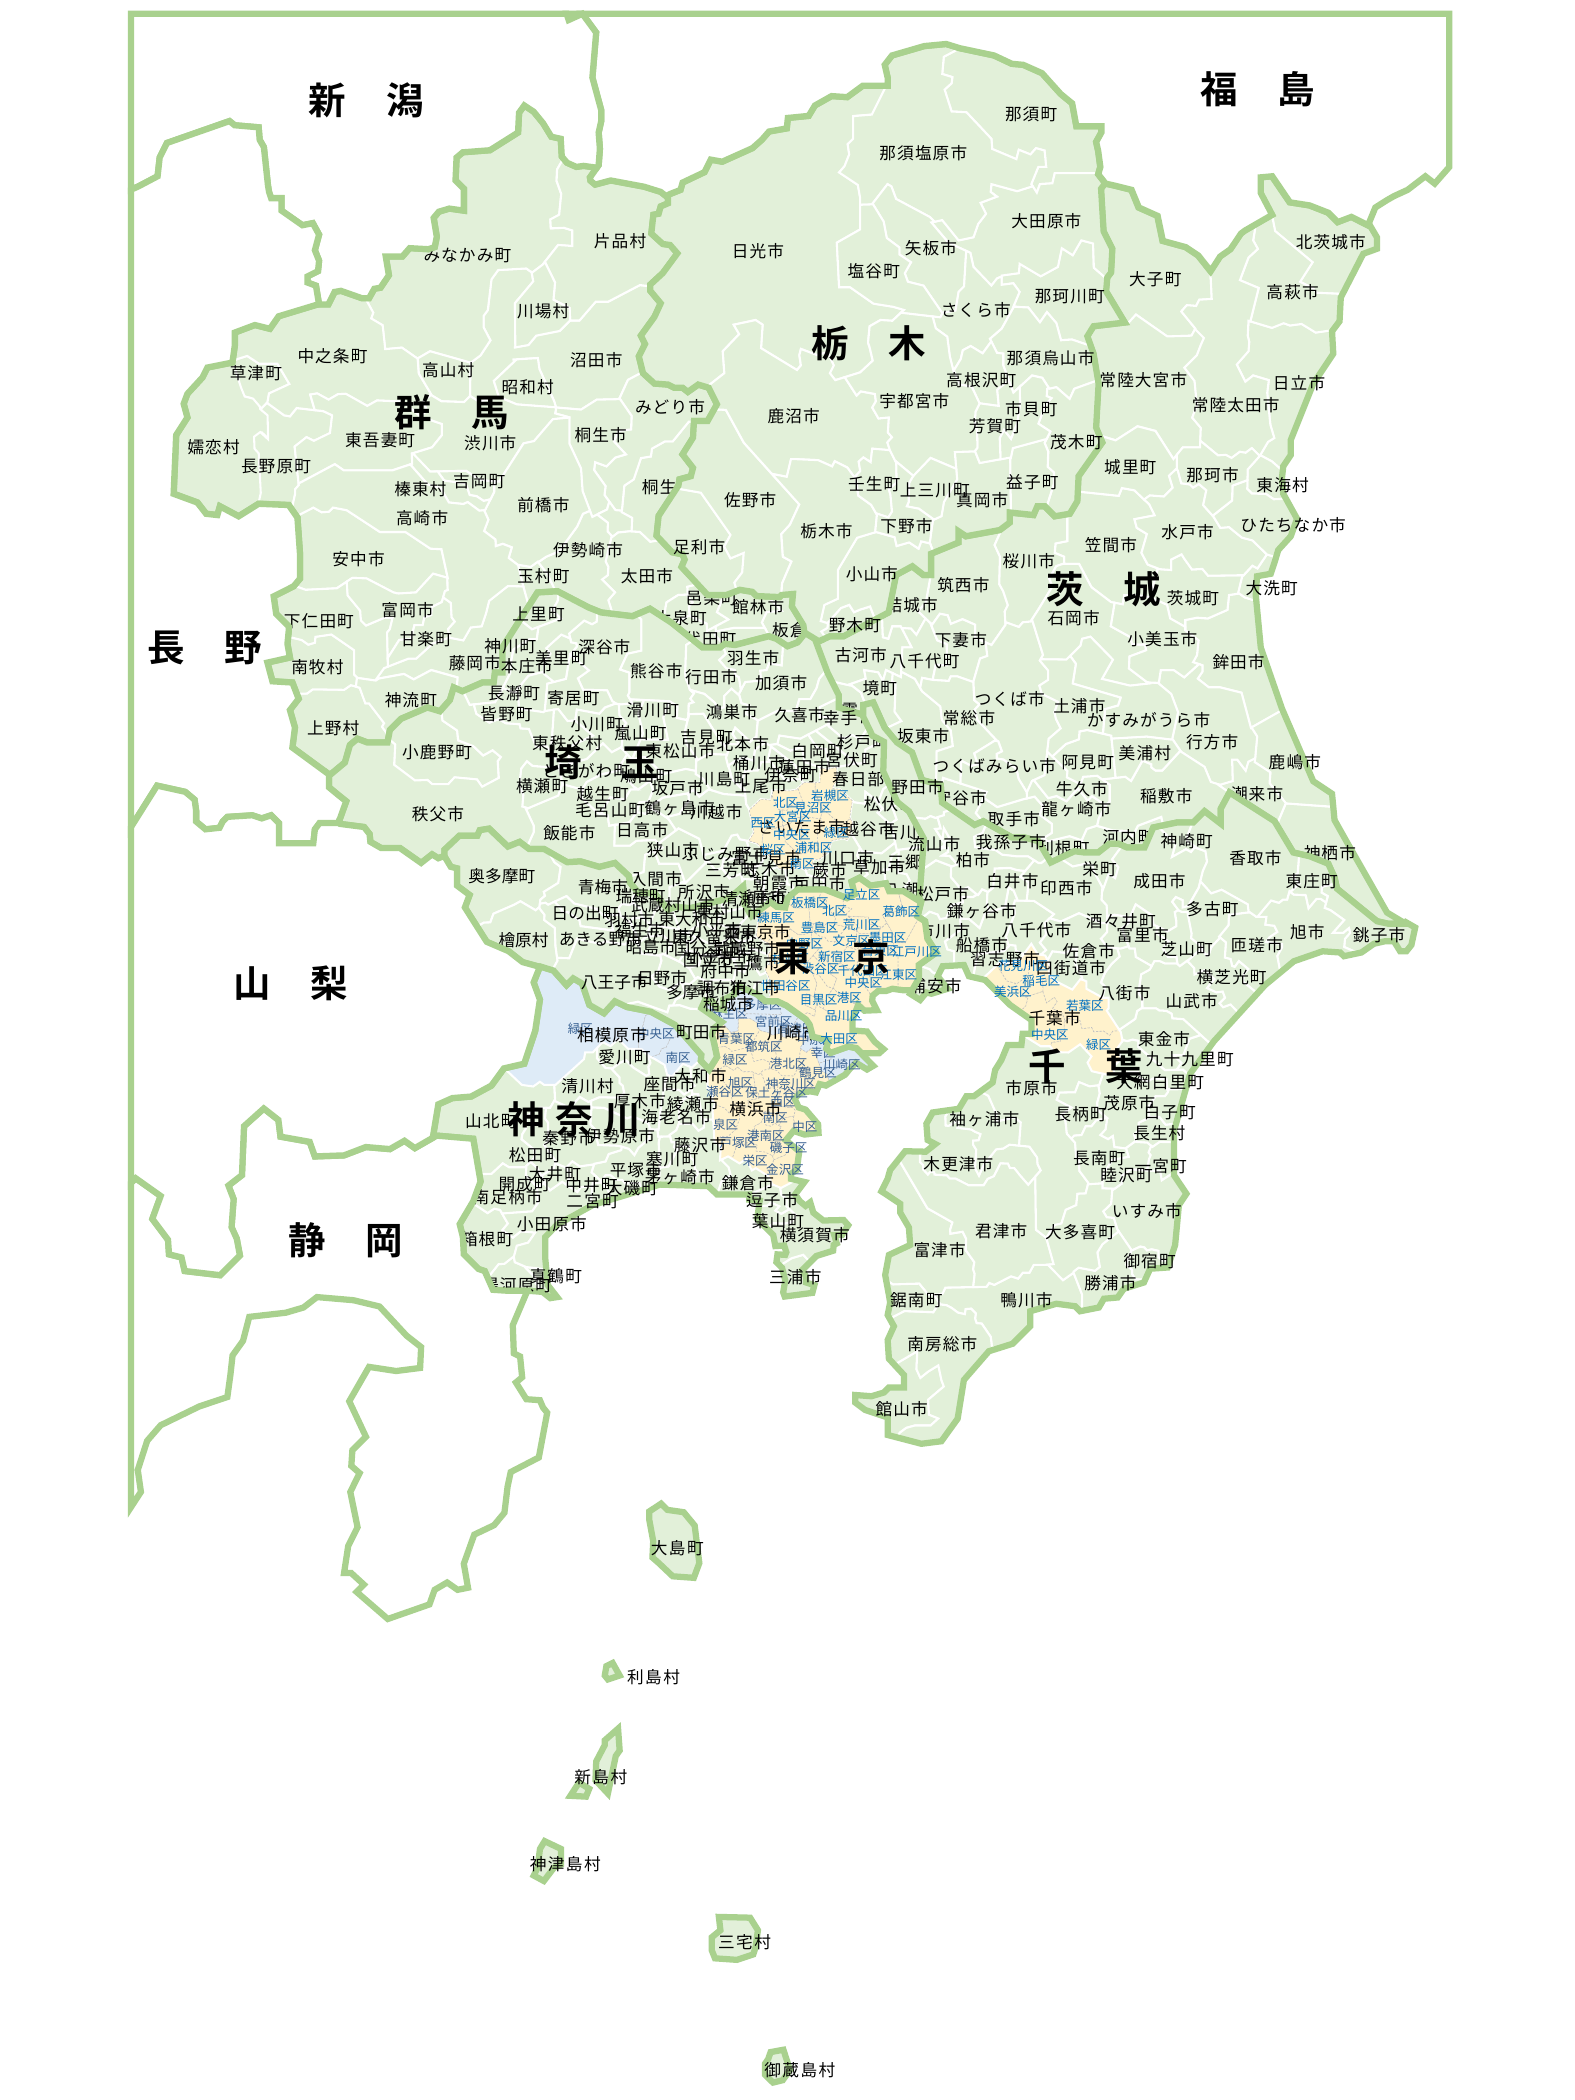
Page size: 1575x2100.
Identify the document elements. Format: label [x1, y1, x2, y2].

text_box [131, 13, 1450, 1619]
text_box [508, 1528, 857, 2091]
